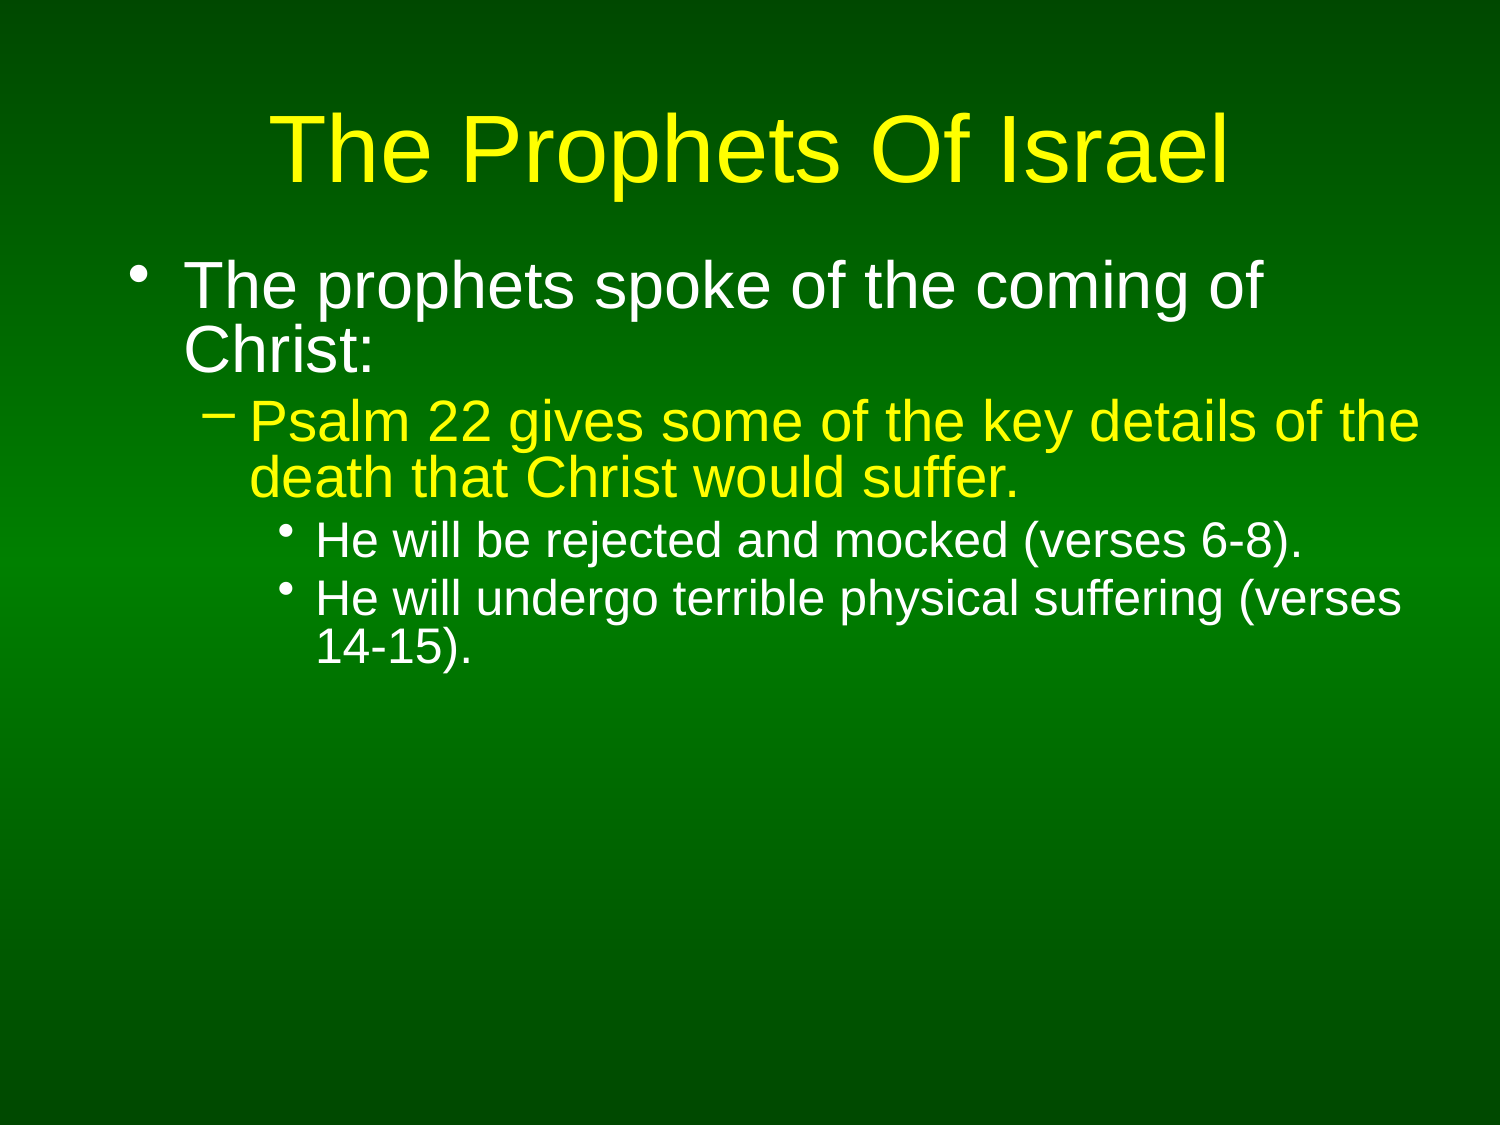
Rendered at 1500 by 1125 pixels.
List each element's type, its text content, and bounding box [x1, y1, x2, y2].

title The Prophets Of Israel [37, 50, 1463, 238]
list The prophets spoke of the coming of Christ: Psalm 22 gives some of the key details of the death that Christ would suffer. He will be rejected and mocked (verses 6-8). He will undergo terrible physical suffering (verses 14-15). [112, 249, 1438, 875]
